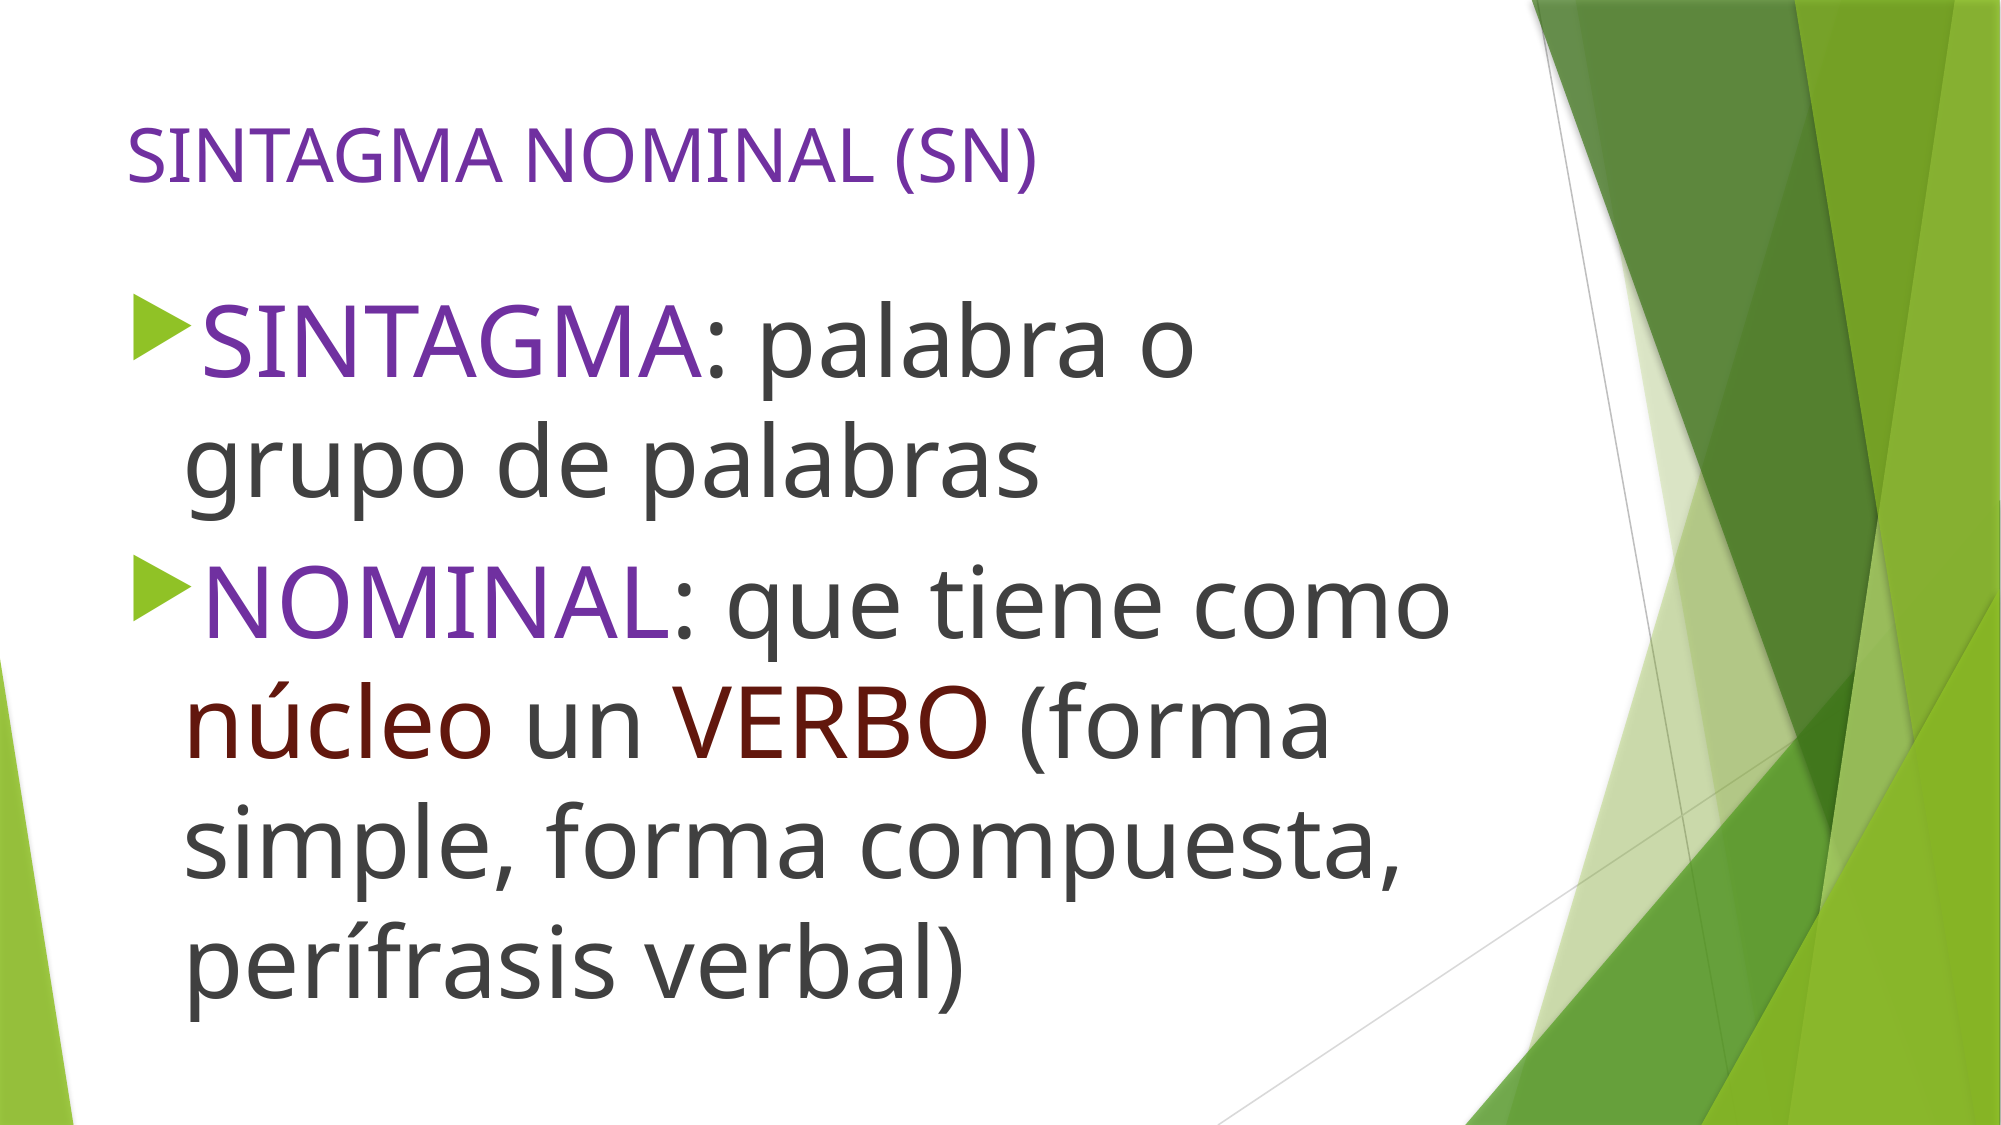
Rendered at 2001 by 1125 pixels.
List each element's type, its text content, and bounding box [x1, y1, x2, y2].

list SINTAGMA: palabra o grupo de palabras NOMINAL: que tiene como núcleo un VERBO (forma simple, forma compuesta, perífrasis verbal) [111, 270, 1522, 907]
title SINTAGMA NOMINAL (SN) [111, 99, 1522, 270]
